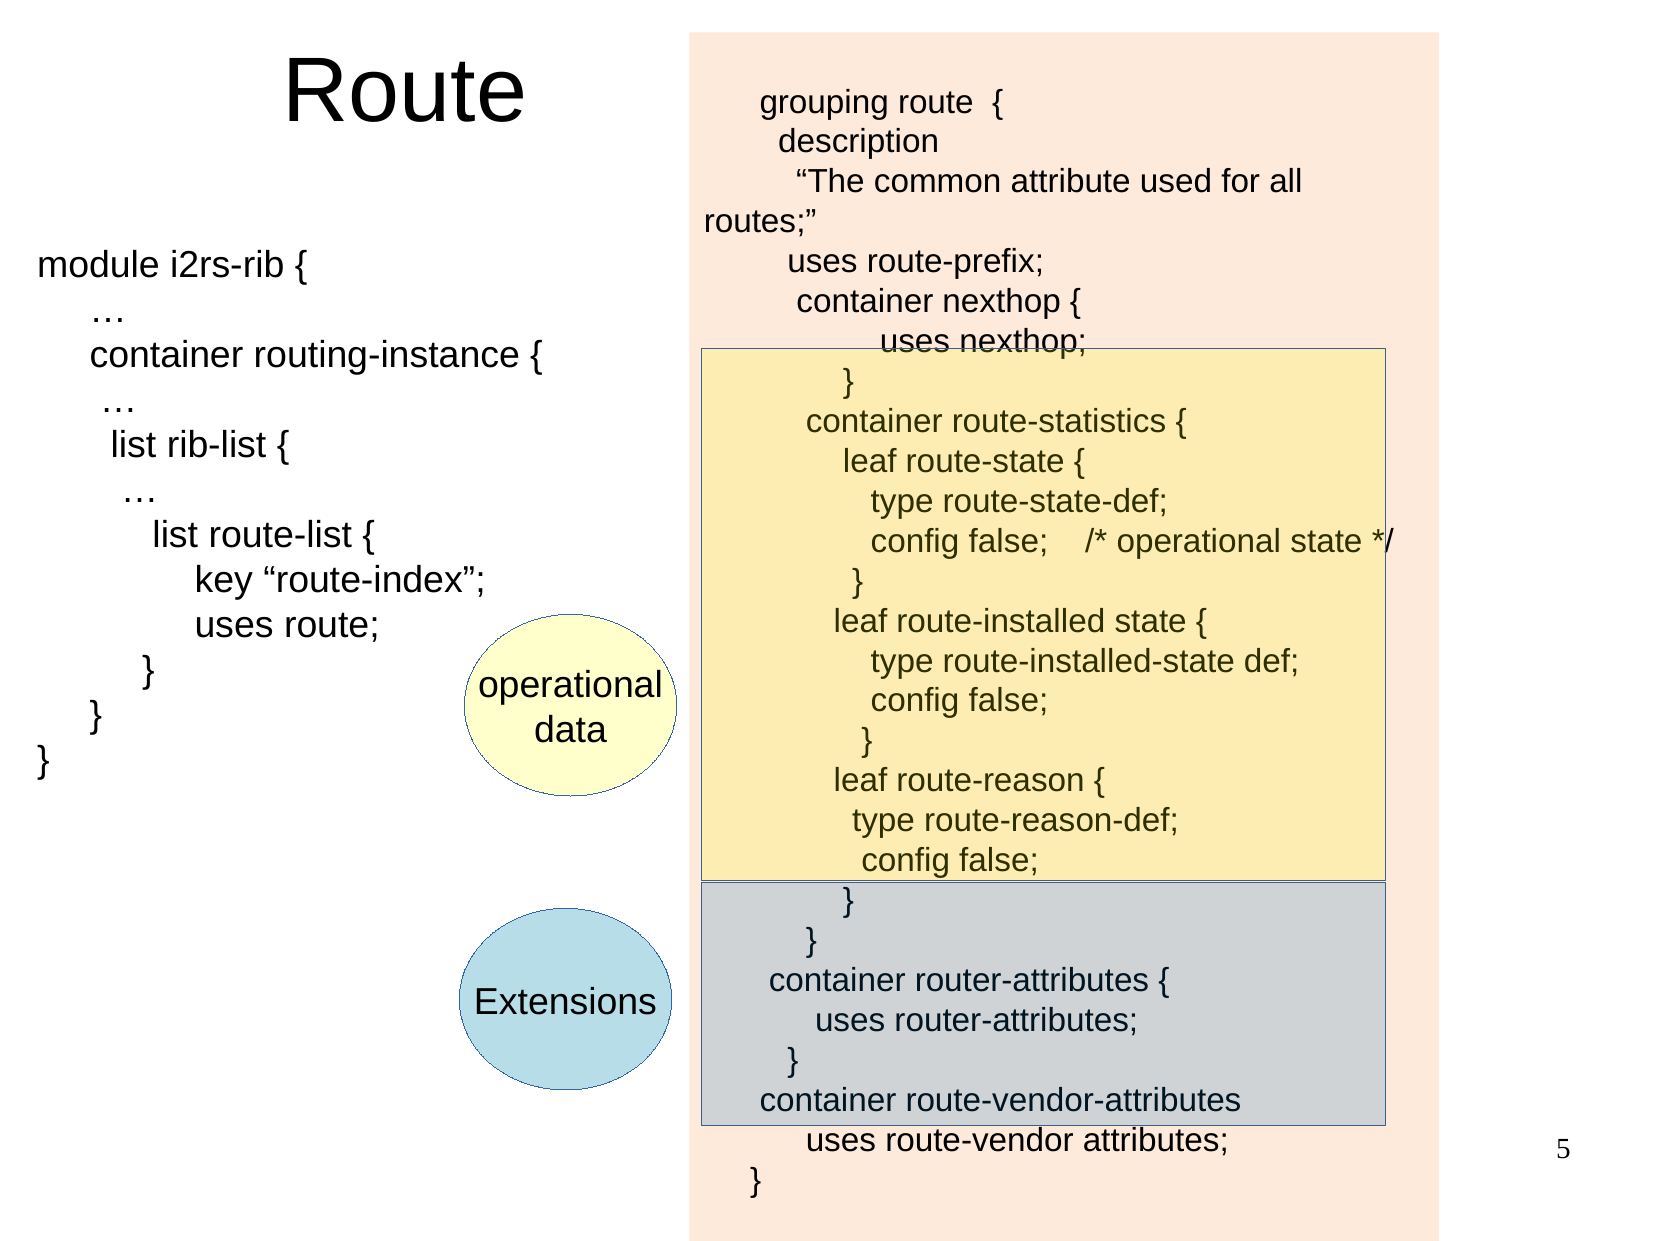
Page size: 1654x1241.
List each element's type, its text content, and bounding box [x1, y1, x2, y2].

title Route [82, 49, 727, 121]
slide_number 5 [1185, 1129, 1571, 1216]
text_box grouping route { description “The common attribute used for all routes;” uses route-prefix; container nexthop { uses nexthop; } container route-statistics { leaf route-state { type route-state-def; config false; /* operational state */ } leaf route-installed state { type route-installed-state def; config false; } leaf route-reason { type route-reason-def; config false; } } container router-attributes { uses router-attributes; } container route-vendor-attributes uses route-vendor attributes; } [689, 32, 1440, 1241]
text_box [699, 880, 1388, 1128]
text_box operational data [464, 614, 677, 797]
text_box module i2rs-rib { … container routing-instance { … list rib-list { … list route-list { key “route-index”; uses route; } } } [22, 232, 558, 833]
text_box Extensions [459, 908, 672, 1090]
text_box [699, 346, 1388, 880]
